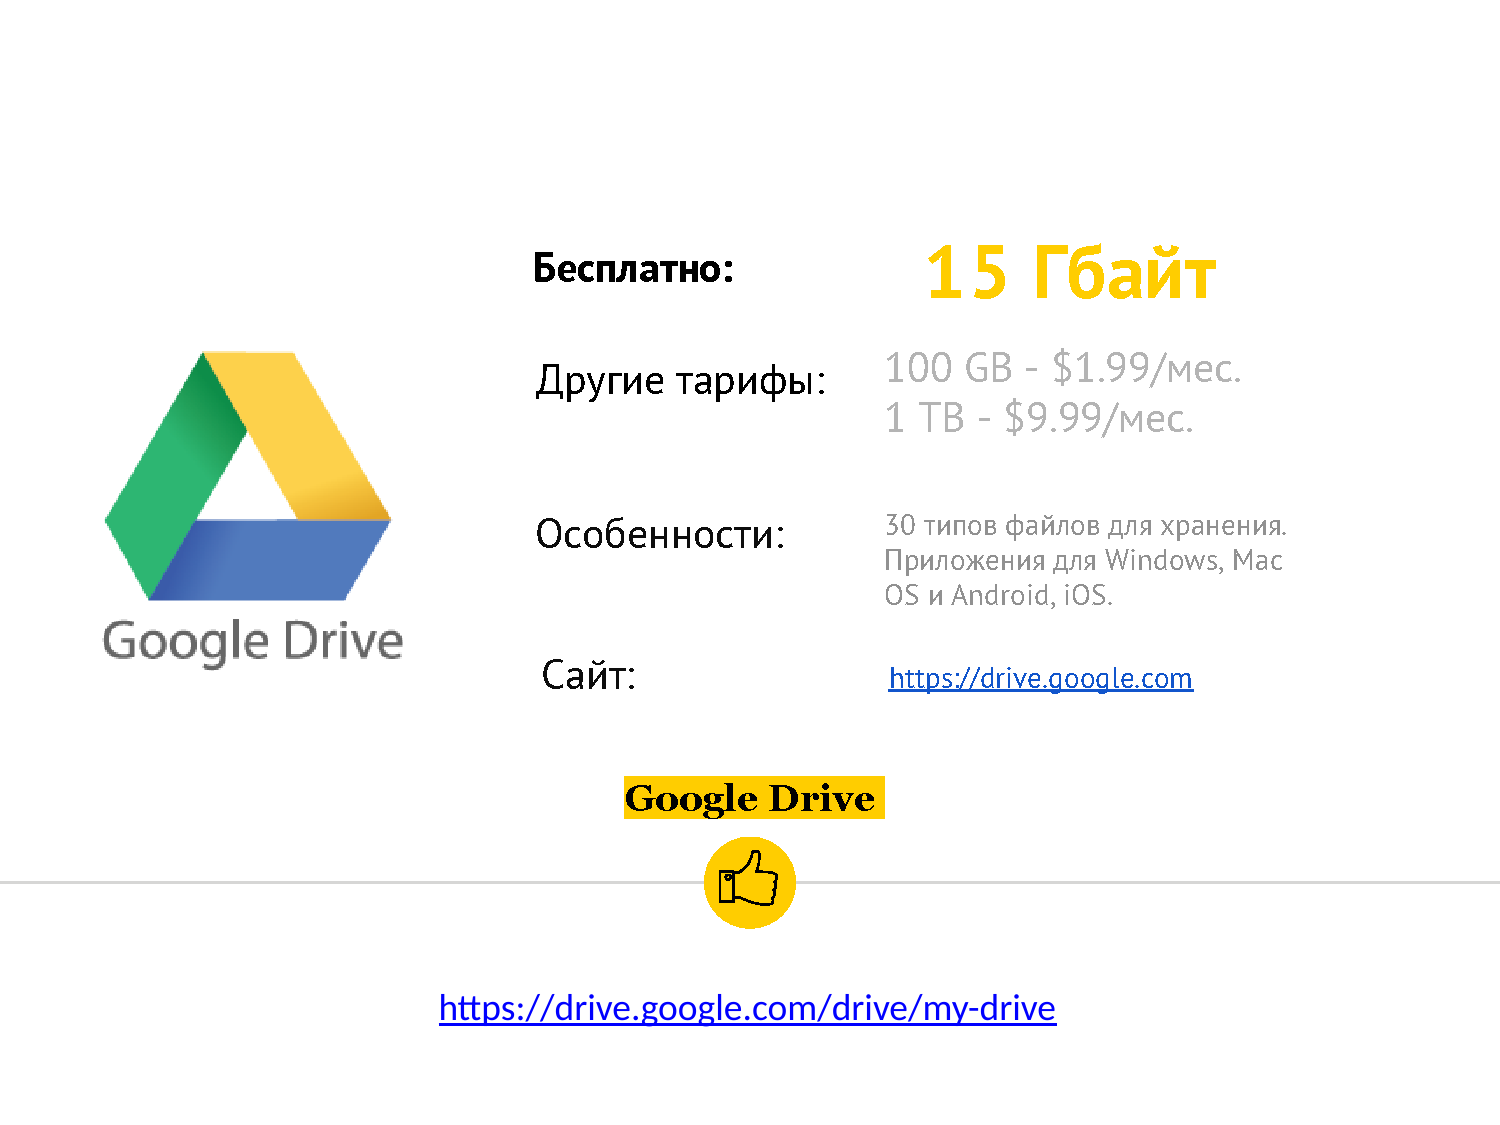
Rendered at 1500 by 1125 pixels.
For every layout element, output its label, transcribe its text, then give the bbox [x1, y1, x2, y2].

picture [0, 141, 1500, 987]
text_box https://drive.google.com/drive/my-drive [423, 995, 1072, 1081]
